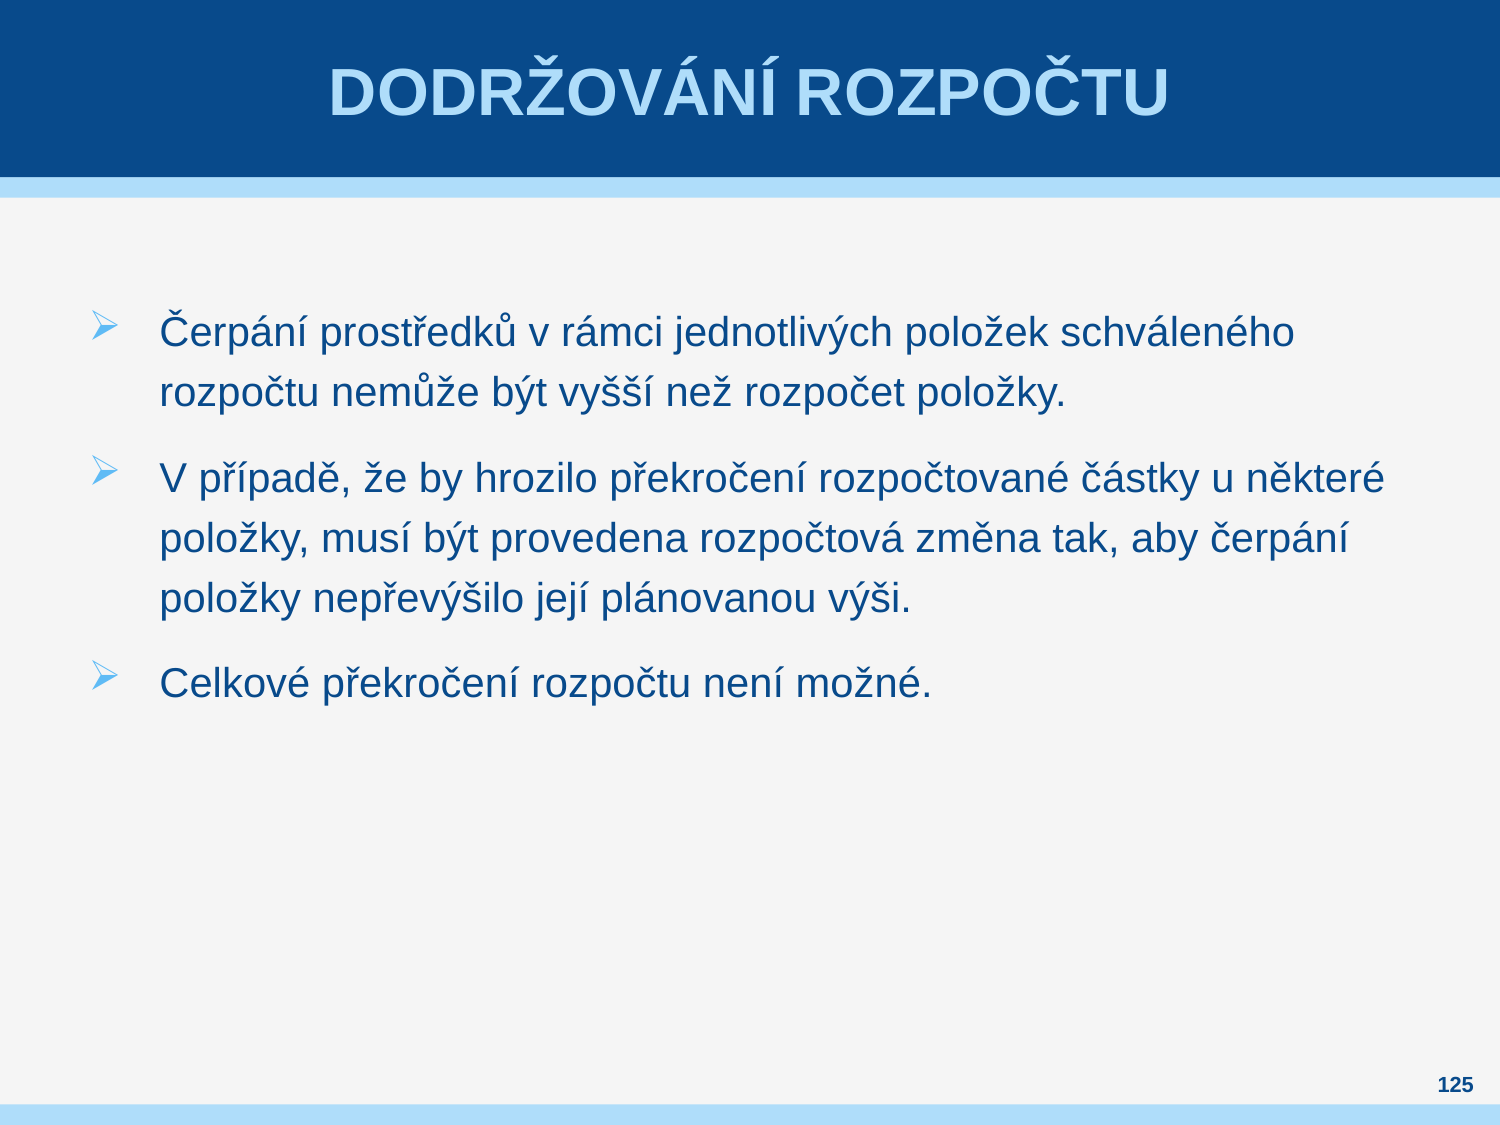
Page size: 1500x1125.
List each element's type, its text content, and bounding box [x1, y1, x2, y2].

list Čerpání prostředků v rámci jednotlivých položek schváleného rozpočtu nemůže být vyšší než rozpočet položky. V případě, že by hrozilo překročení rozpočtované částky u některé položky, musí být provedena rozpočtová změna tak, aby čerpání položky nepřevýšilo její plánovanou výši. Celkové překročení rozpočtu není možné. [88, 295, 1412, 1004]
title Dodržování rozpočtu [59, 0, 1441, 178]
slide_number 125 [1417, 1068, 1495, 1099]
